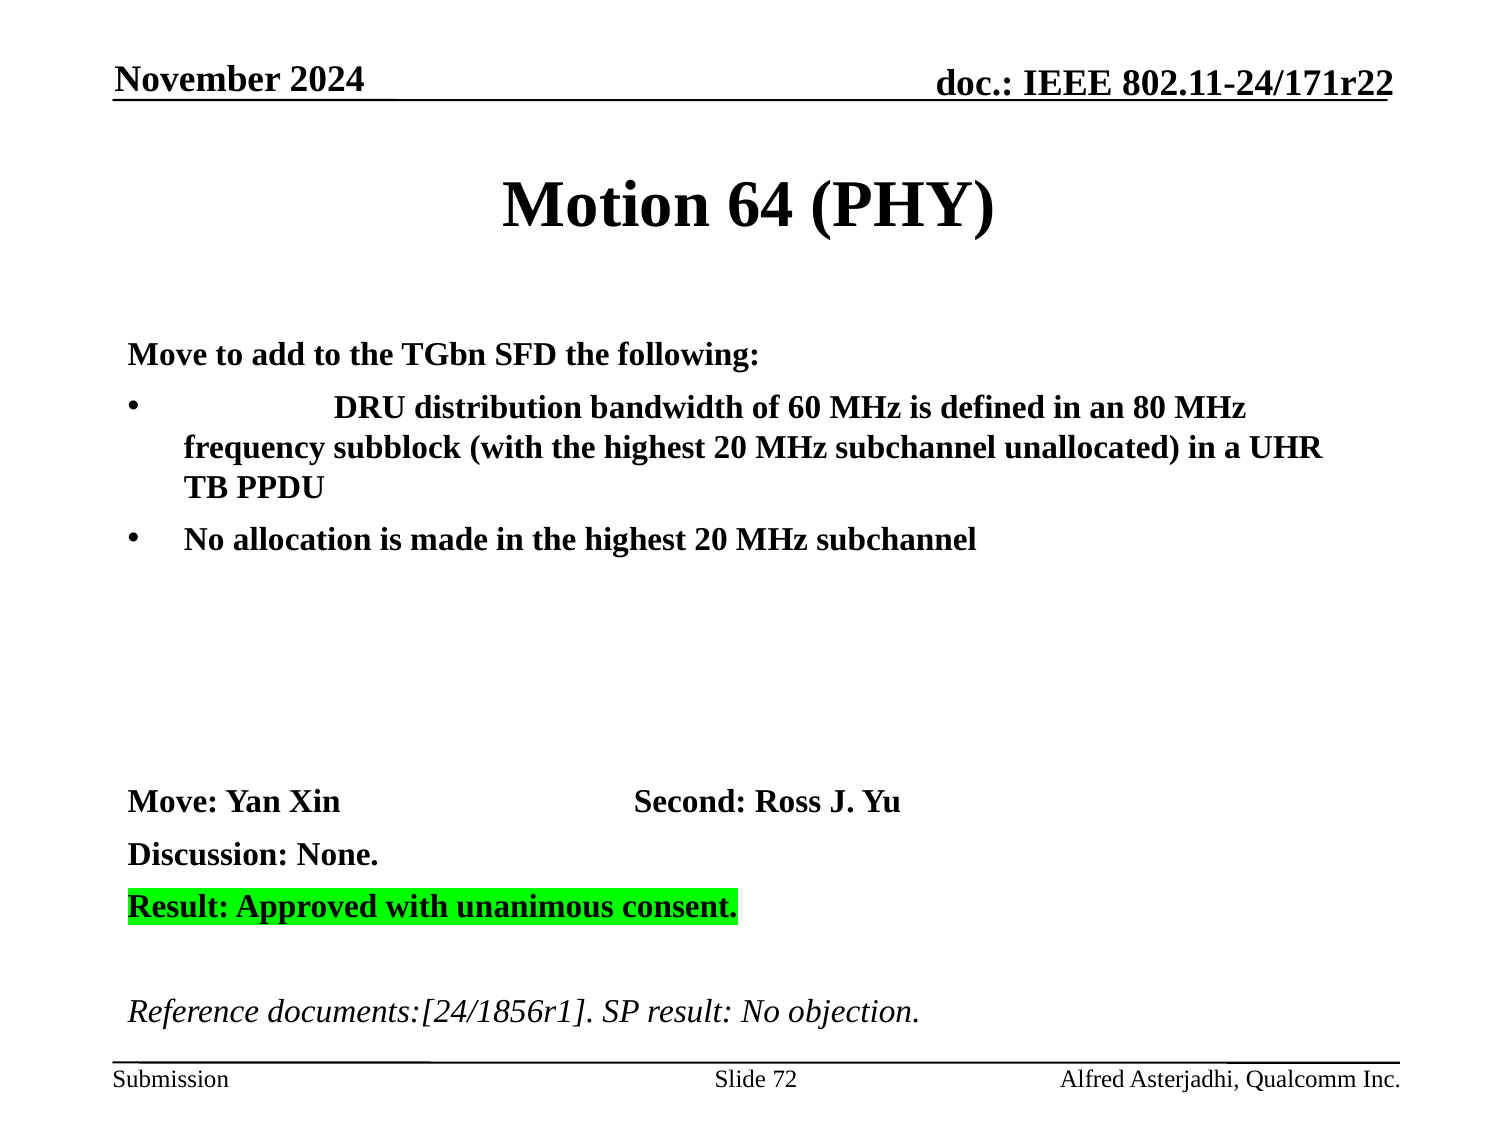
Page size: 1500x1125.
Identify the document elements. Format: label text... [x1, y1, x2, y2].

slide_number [114, 54, 423, 100]
slide_number Slide 72 [712, 1061, 800, 1123]
footer Alfred Asterjadhi, Qualcomm Inc. [878, 1061, 1402, 1093]
title Motion 64 (PHY) [112, 112, 1388, 288]
list Move to add to the TGbn SFD the following: DRU distribution bandwidth of 60 MHz is defined in an 80 MHz frequency subblock (with the highest 20 MHz subchannel unallocated) in a UHR TB PPDU No allocation is made in the highest 20 MHz subchannel Move: Yan Xin Second: Ross J. Yu Discussion: None. Result: Approved with unanimous consent. Reference documents:[24/1856r1]. SP result: No objection. [112, 324, 1388, 1000]
